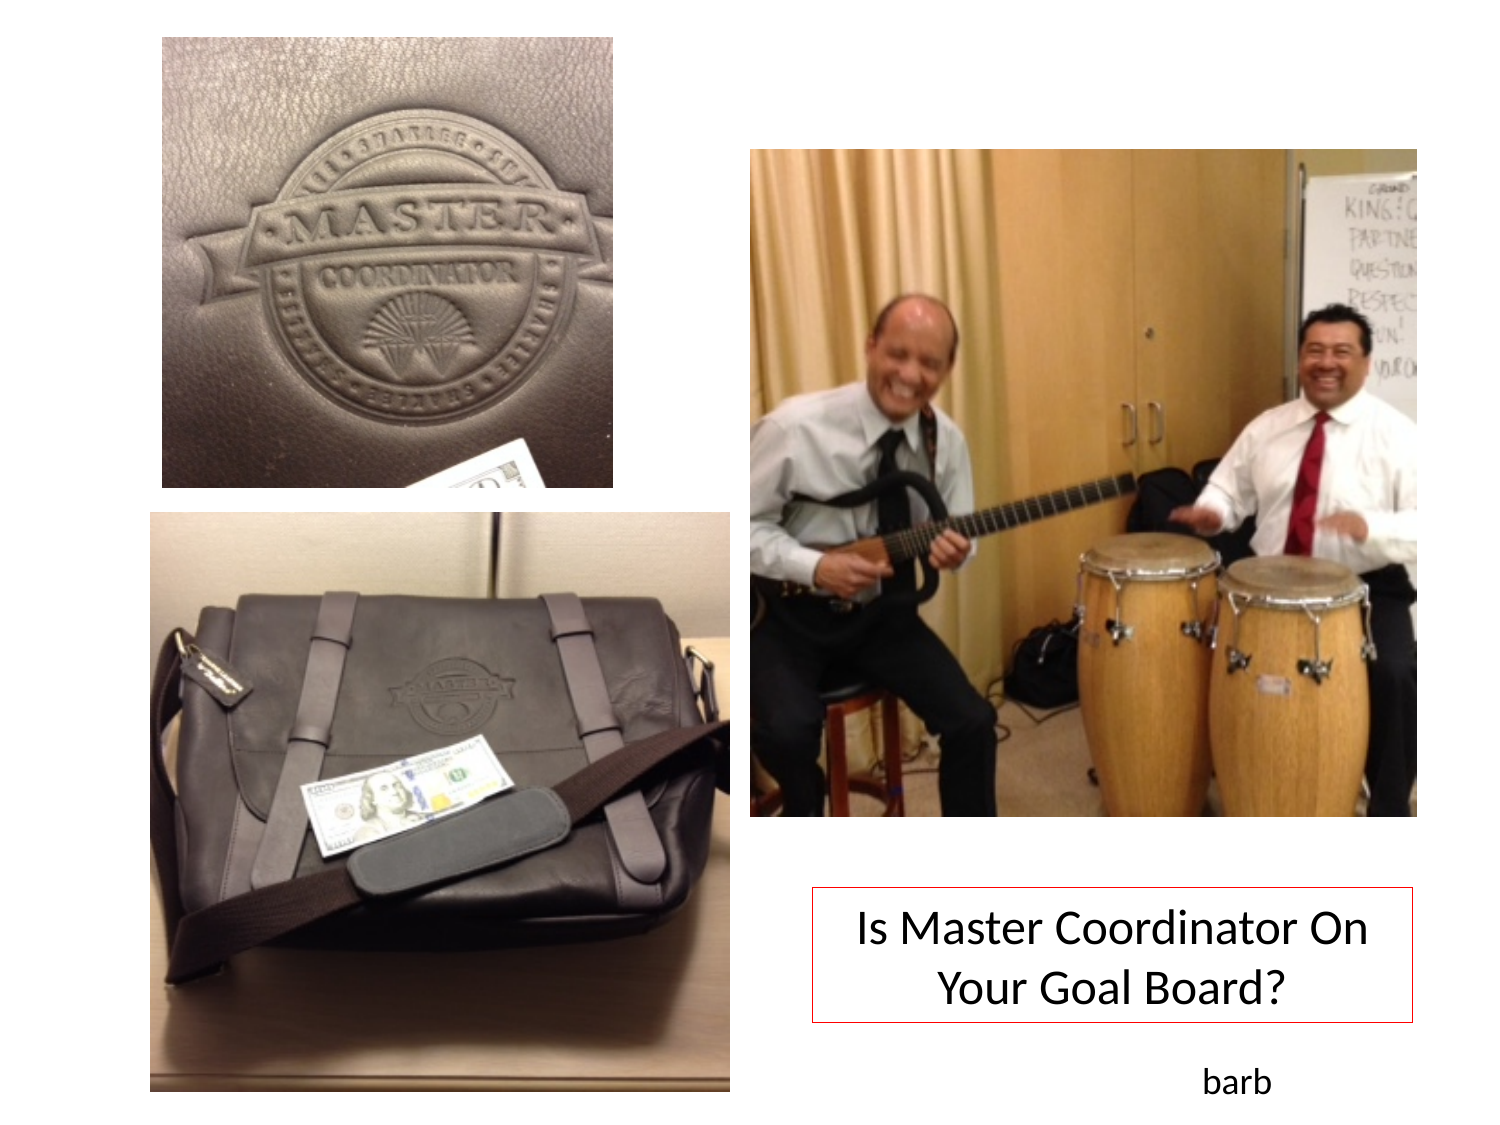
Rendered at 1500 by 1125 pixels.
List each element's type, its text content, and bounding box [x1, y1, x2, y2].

picture [162, 37, 613, 488]
text_box barb [1187, 1049, 1413, 1110]
picture [749, 149, 1417, 817]
picture [149, 512, 730, 1092]
text_box Is Master Coordinator On Your Goal Board? [812, 887, 1413, 1023]
